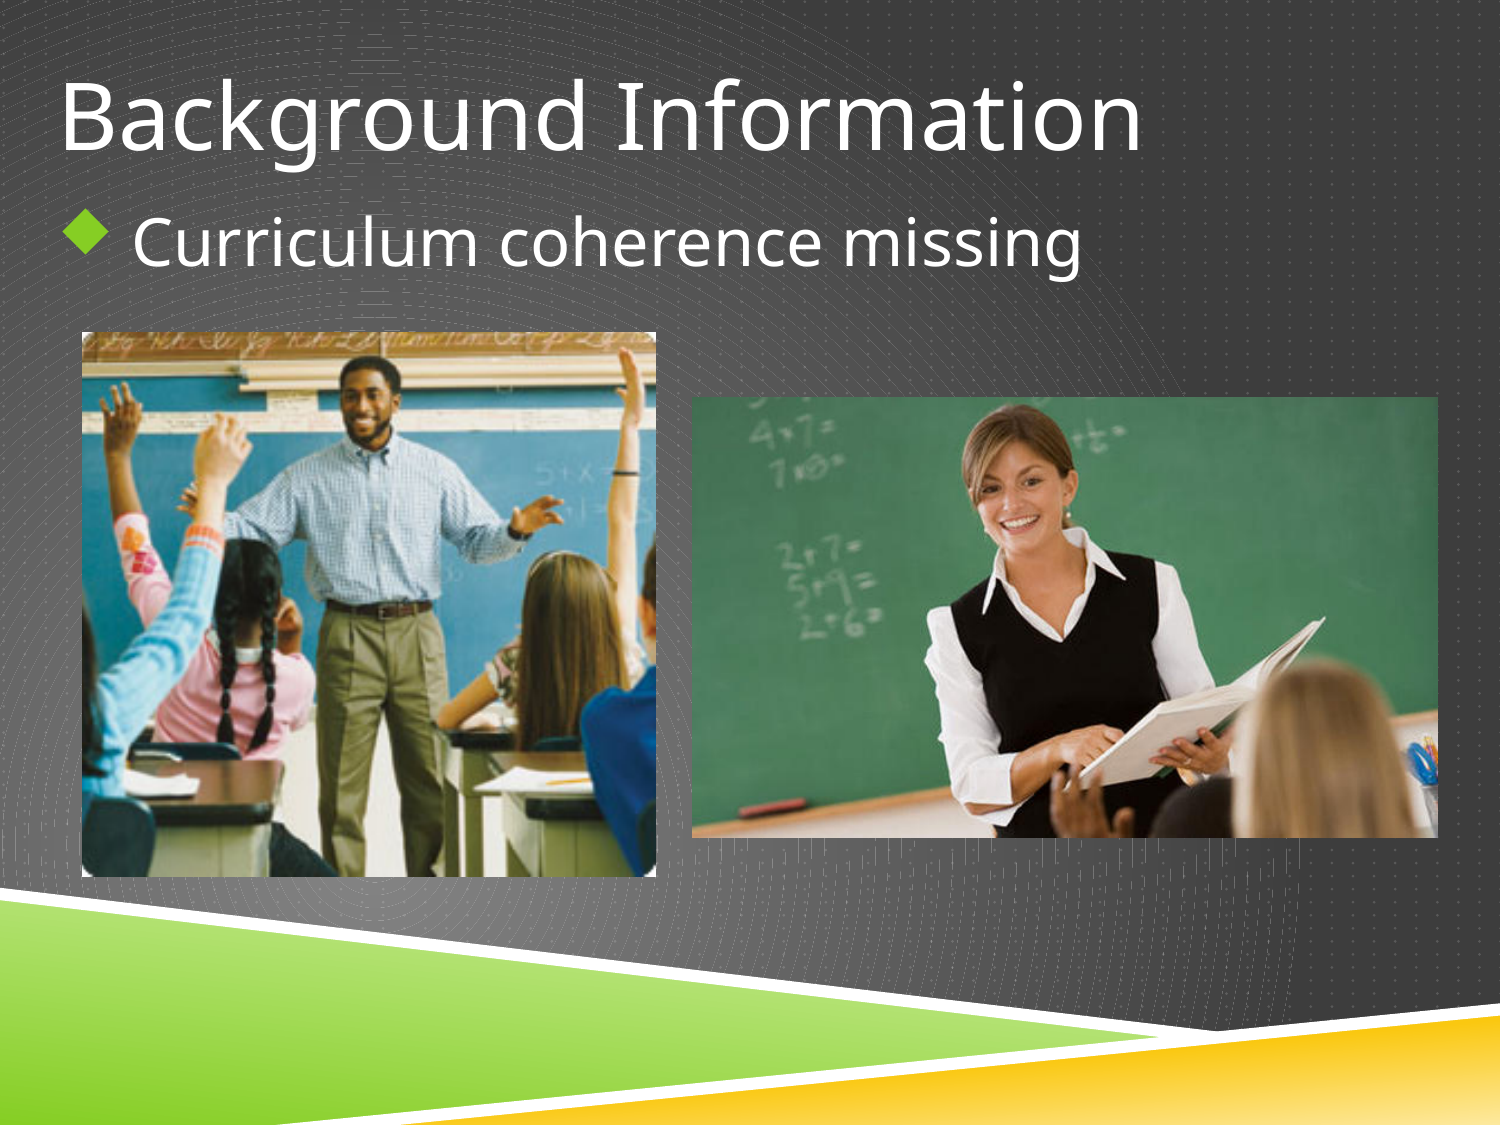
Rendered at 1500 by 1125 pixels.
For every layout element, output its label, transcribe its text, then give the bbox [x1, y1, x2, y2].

picture [82, 332, 656, 877]
picture [692, 396, 1438, 838]
list Background Information Curriculum coherence missing [46, 49, 1461, 960]
